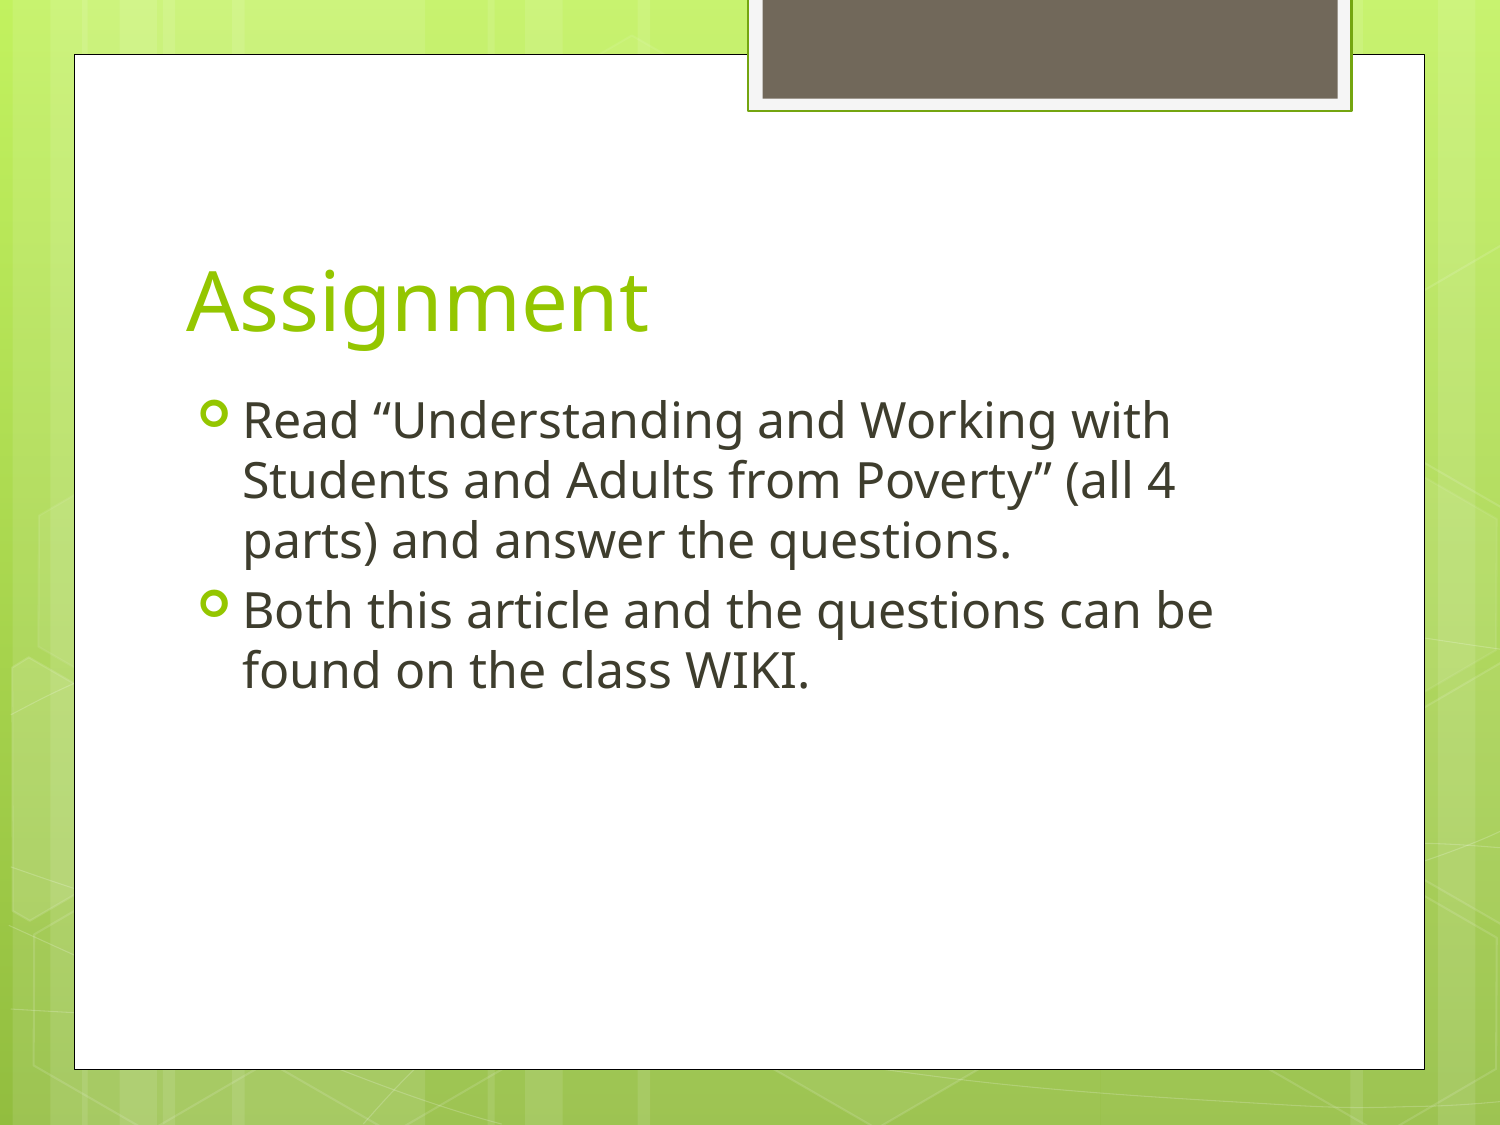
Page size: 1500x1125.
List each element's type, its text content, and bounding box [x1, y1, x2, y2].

title Assignment [171, 168, 1324, 357]
list Read “Understanding and Working with Students and Adults from Poverty” (all 4 parts) and answer the questions. Both this article and the questions can be found on the class WIKI. [171, 381, 1283, 957]
